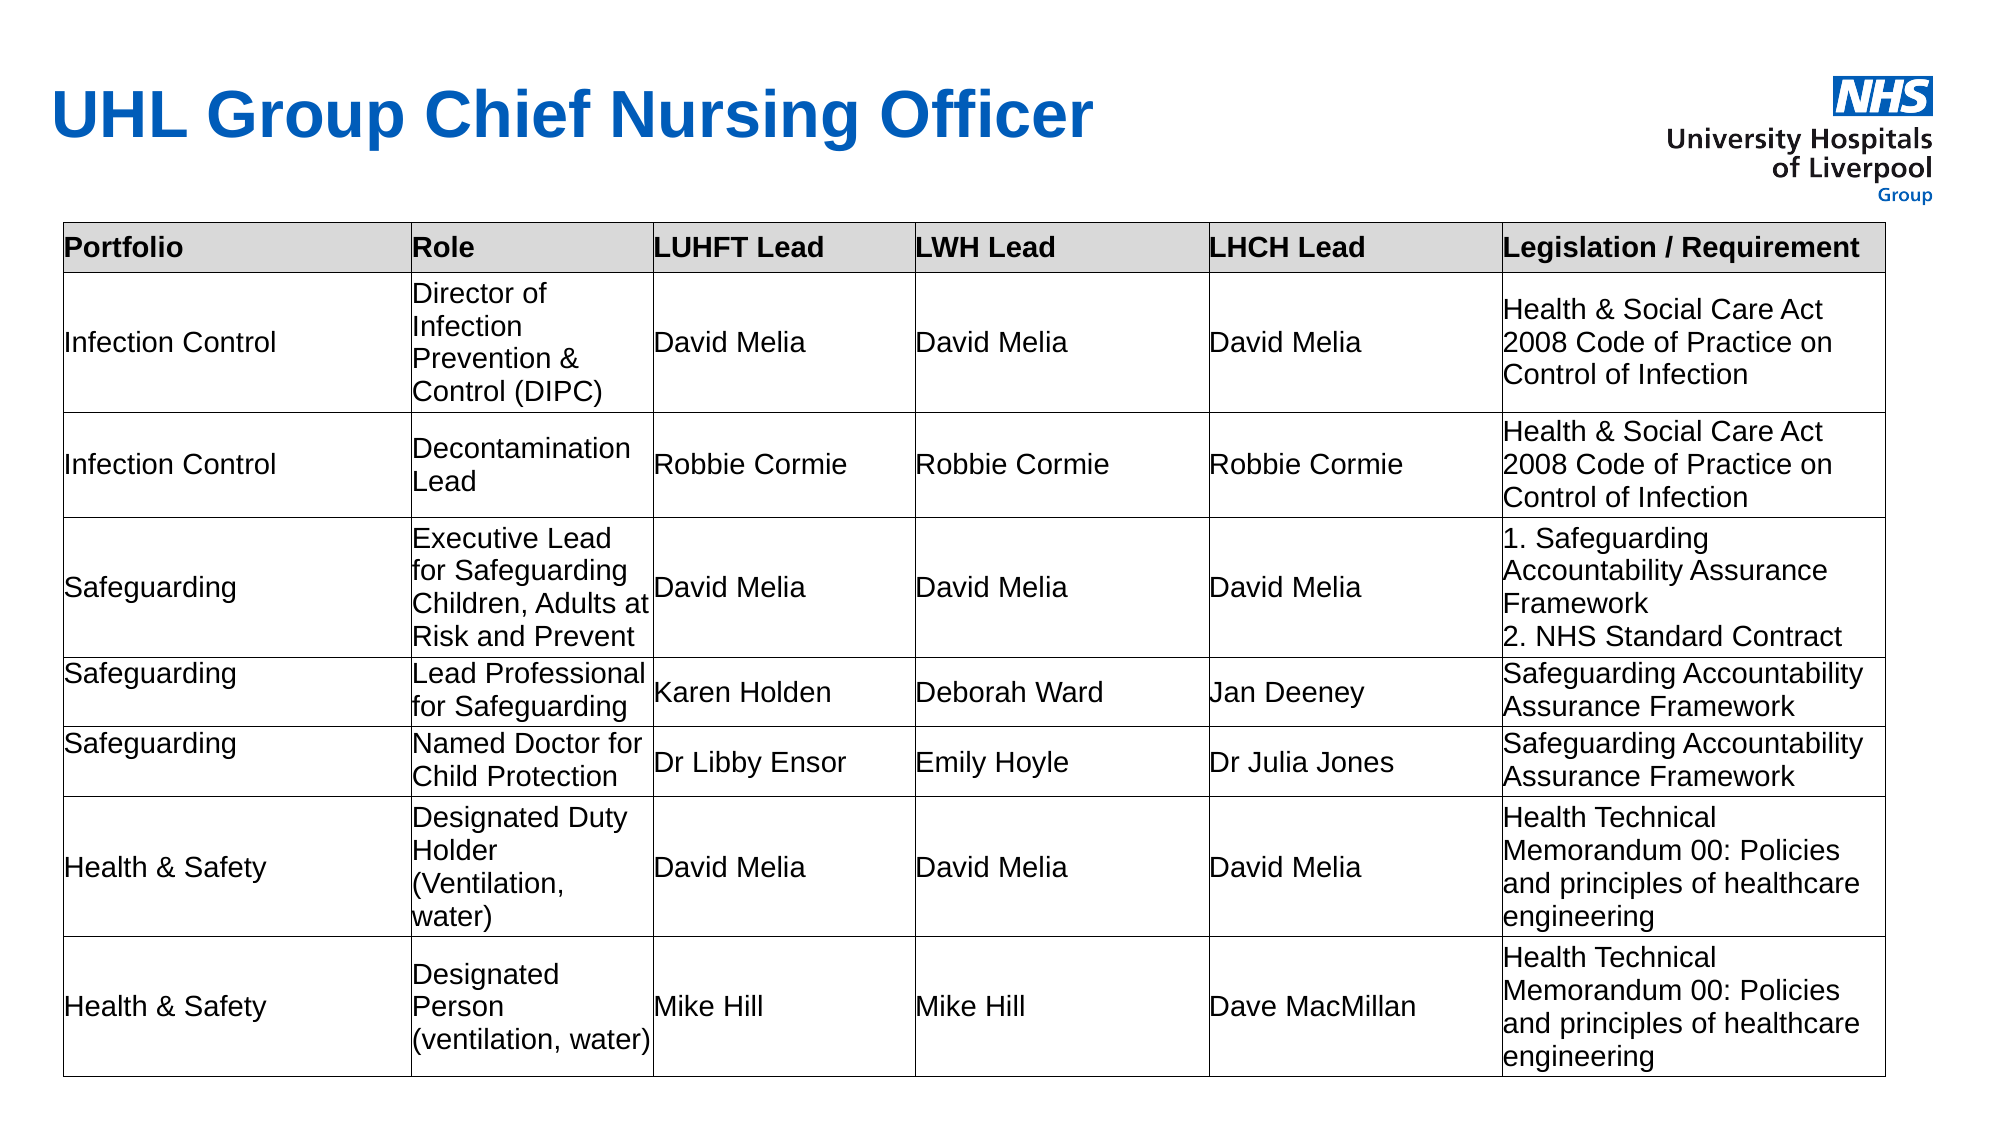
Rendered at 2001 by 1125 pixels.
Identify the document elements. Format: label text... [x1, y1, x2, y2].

table_cell Health & Safety [64, 937, 411, 1076]
table_cell David Melia [654, 797, 915, 936]
table_cell Safeguarding Accountability Assurance Framework [1503, 727, 1885, 796]
table_cell Emily Hoyle [916, 727, 1209, 796]
table_header LUHFT Lead [654, 223, 915, 272]
table_cell David Melia [916, 273, 1209, 412]
table_header LHCH Lead [1210, 223, 1502, 272]
table_cell Health & Social Care Act 2008 Code of Practice on Control of Infection [1503, 273, 1885, 412]
table_cell 1. Safeguarding Accountability Assurance Framework 2. NHS Standard Contract [1503, 518, 1885, 657]
table_cell Jan Deeney [1210, 658, 1502, 726]
table_cell David Melia [916, 797, 1209, 936]
table_cell Designated Duty Holder (Ventilation, water) [412, 797, 653, 936]
table_cell David Melia [654, 273, 915, 412]
table_cell Dave MacMillan [1210, 937, 1502, 1076]
table_cell Dr Julia Jones [1210, 727, 1502, 796]
table_cell David Melia [1210, 518, 1502, 657]
table_cell Decontamination Lead [412, 413, 653, 517]
table_cell Robbie Cormie [654, 413, 915, 517]
table_cell Director of Infection Prevention & Control (DIPC) [412, 273, 653, 412]
table_cell Robbie Cormie [1210, 413, 1502, 517]
table_header Role [412, 223, 653, 272]
table_cell David Melia [916, 518, 1209, 657]
table_cell David Melia [654, 518, 915, 657]
table_cell Infection Control [64, 413, 411, 517]
table_cell Health Technical Memorandum 00: Policies and principles of healthcare engineering [1503, 937, 1885, 1076]
table_cell Lead Professional for Safeguarding [412, 658, 653, 726]
table_cell Designated Person (ventilation, water) [412, 937, 653, 1076]
table_cell Health Technical Memorandum 00: Policies and principles of healthcare engineering [1503, 797, 1885, 936]
table_cell Karen Holden [654, 658, 915, 726]
table_header Legislation / Requirement [1503, 223, 1885, 272]
table_cell Deborah Ward [916, 658, 1209, 726]
picture [1601, 0, 2000, 282]
table_cell Mike Hill [654, 937, 915, 1076]
table_cell David Melia [1210, 273, 1502, 412]
table_cell Robbie Cormie [916, 413, 1209, 517]
table_cell David Melia [1210, 797, 1502, 936]
table_cell Mike Hill [916, 937, 1209, 1076]
table_cell Safeguarding Accountability Assurance Framework [1503, 658, 1885, 726]
table_header LWH Lead [916, 223, 1209, 272]
table_cell Infection Control [64, 273, 411, 412]
table_cell Health & Safety [64, 797, 411, 936]
text_box UHL Group Chief Nursing Officer [36, 55, 1304, 166]
table_header Portfolio [64, 223, 411, 272]
table_cell Safeguarding [64, 518, 411, 657]
table_cell Executive Lead for Safeguarding Children, Adults at Risk and Prevent [412, 518, 653, 657]
table_cell Named Doctor for Child Protection [412, 727, 653, 796]
table_cell Health & Social Care Act 2008 Code of Practice on Control of Infection [1503, 413, 1885, 517]
table_cell Safeguarding [64, 727, 411, 796]
table_cell Dr Libby Ensor [654, 727, 915, 796]
table_cell Safeguarding [64, 658, 411, 726]
